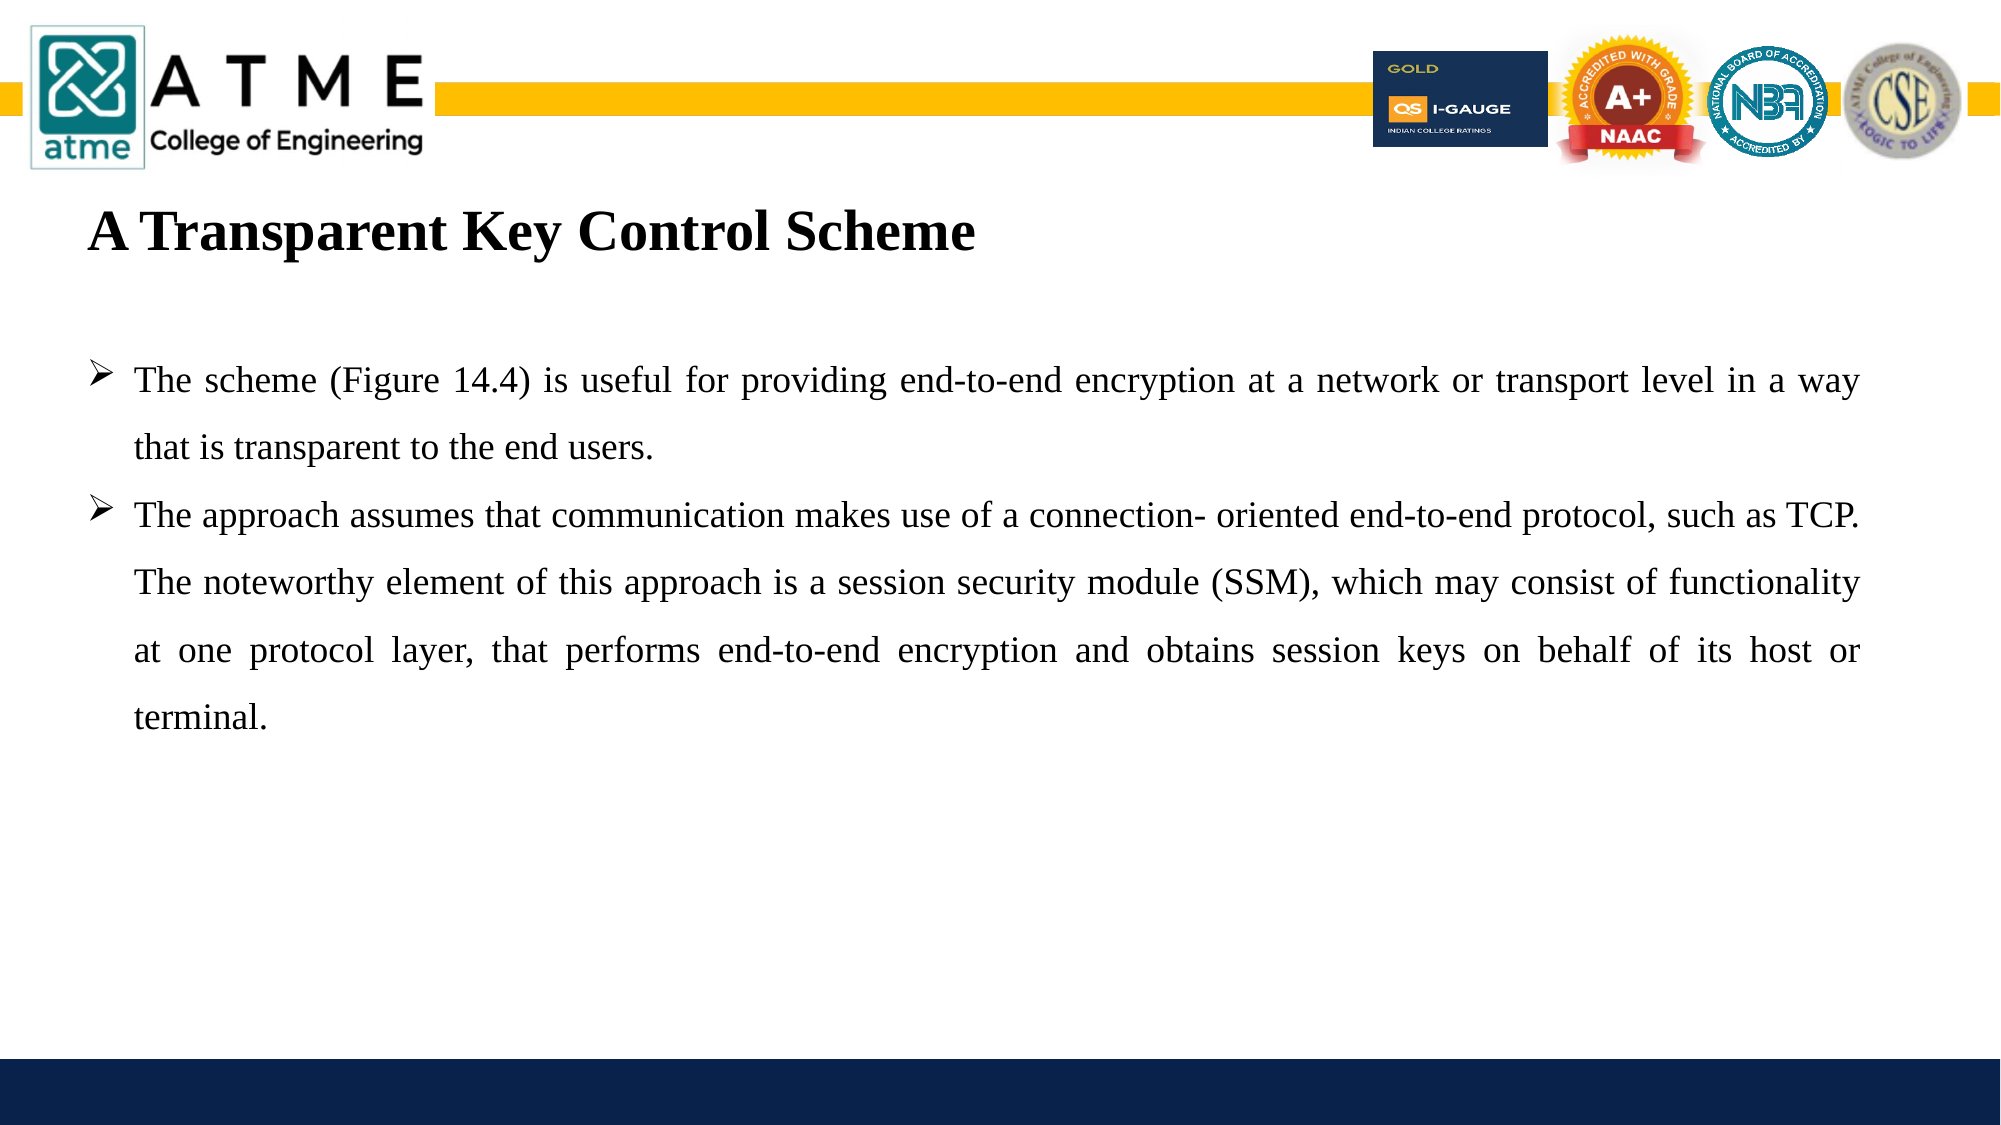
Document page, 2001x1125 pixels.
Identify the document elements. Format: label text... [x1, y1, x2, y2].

text_box A Transparent Key Control Scheme [72, 184, 1073, 270]
picture [1373, 20, 1828, 180]
text_box The scheme (Figure 14.4) is useful for providing end-to-end encryption at a network or transport level in a way that is transparent to the end users. The approach assumes that communication makes use of a connection- oriented end-to-end protocol, such as TCP. The noteworthy element of this approach is a session security module (SSM), which may consist of functionality at one protocol layer, that performs end-to-end encryption and obtains session keys on behalf of its host or terminal. [72, 324, 1878, 745]
picture [22, 15, 435, 178]
picture [0, 1059, 2001, 1125]
picture [1840, 26, 1968, 176]
